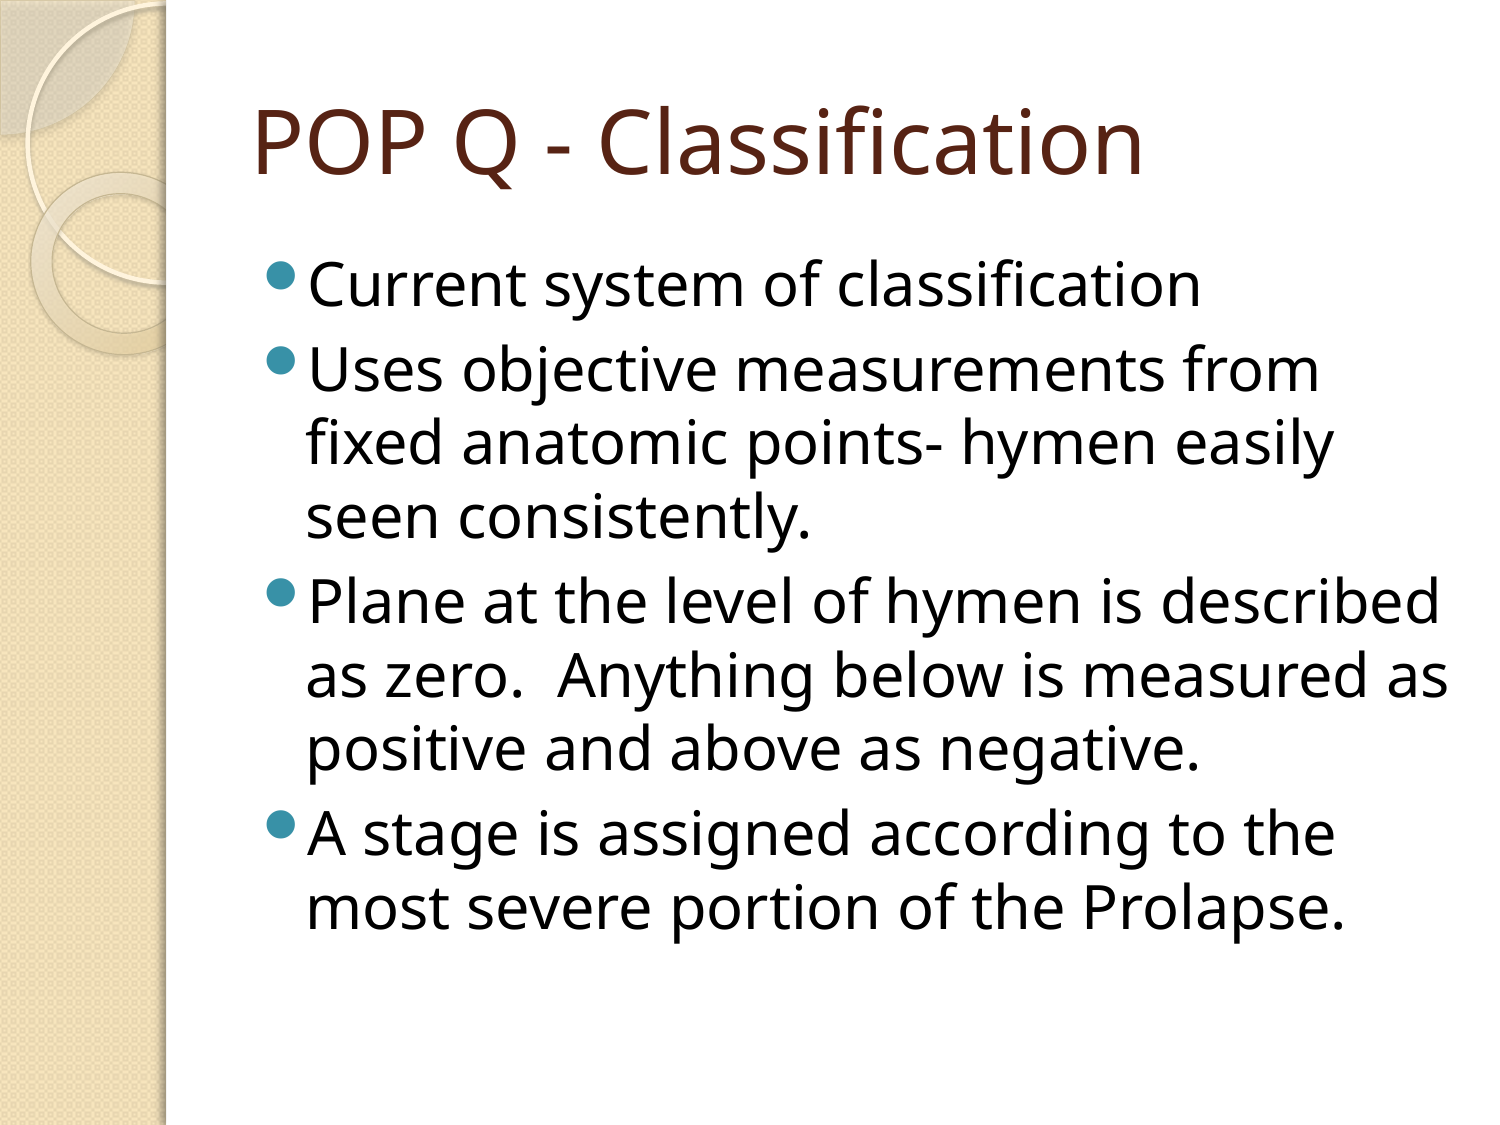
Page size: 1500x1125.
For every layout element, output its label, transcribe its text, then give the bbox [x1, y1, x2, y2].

list Current system of classification Uses objective measurements from fixed anatomic points- hymen easily seen consistently. Plane at the level of hymen is described as zero. Anything below is measured as positive and above as negative. A stage is assigned according to the most severe portion of the Prolapse. [235, 237, 1466, 1025]
title POP Q - Classification [235, 45, 1466, 233]
